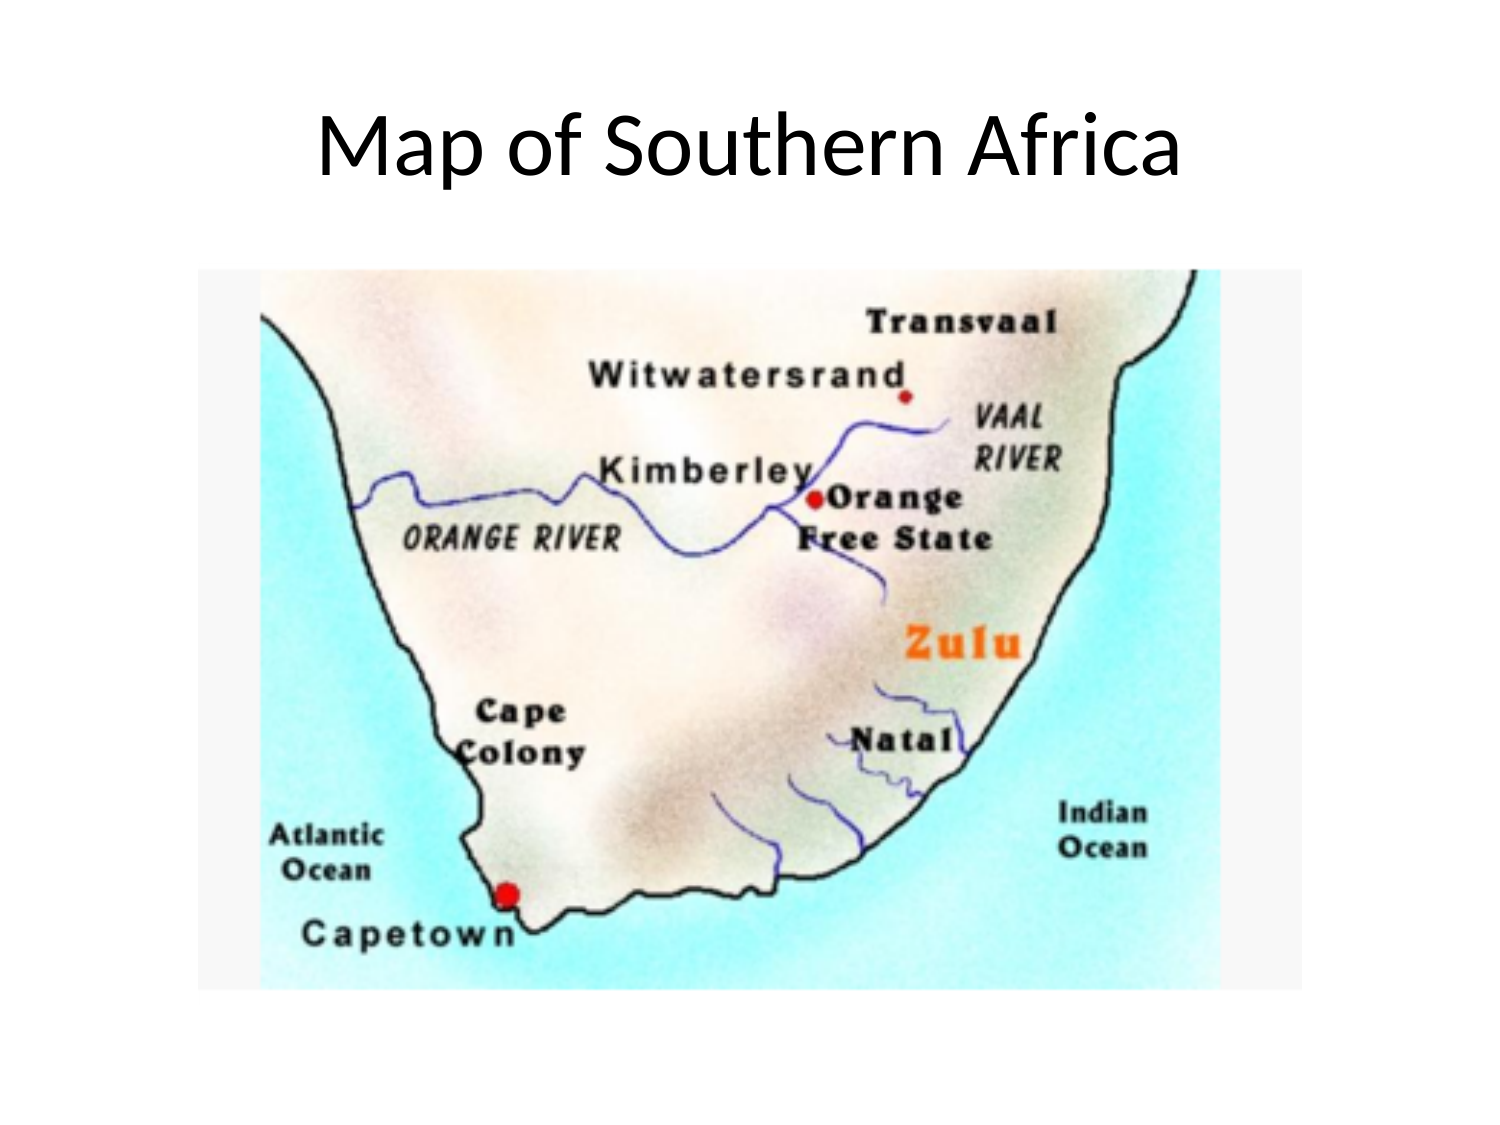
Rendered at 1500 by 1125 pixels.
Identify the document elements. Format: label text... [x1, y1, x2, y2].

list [74, 262, 1426, 1006]
title Map of Southern Africa [75, 45, 1425, 233]
